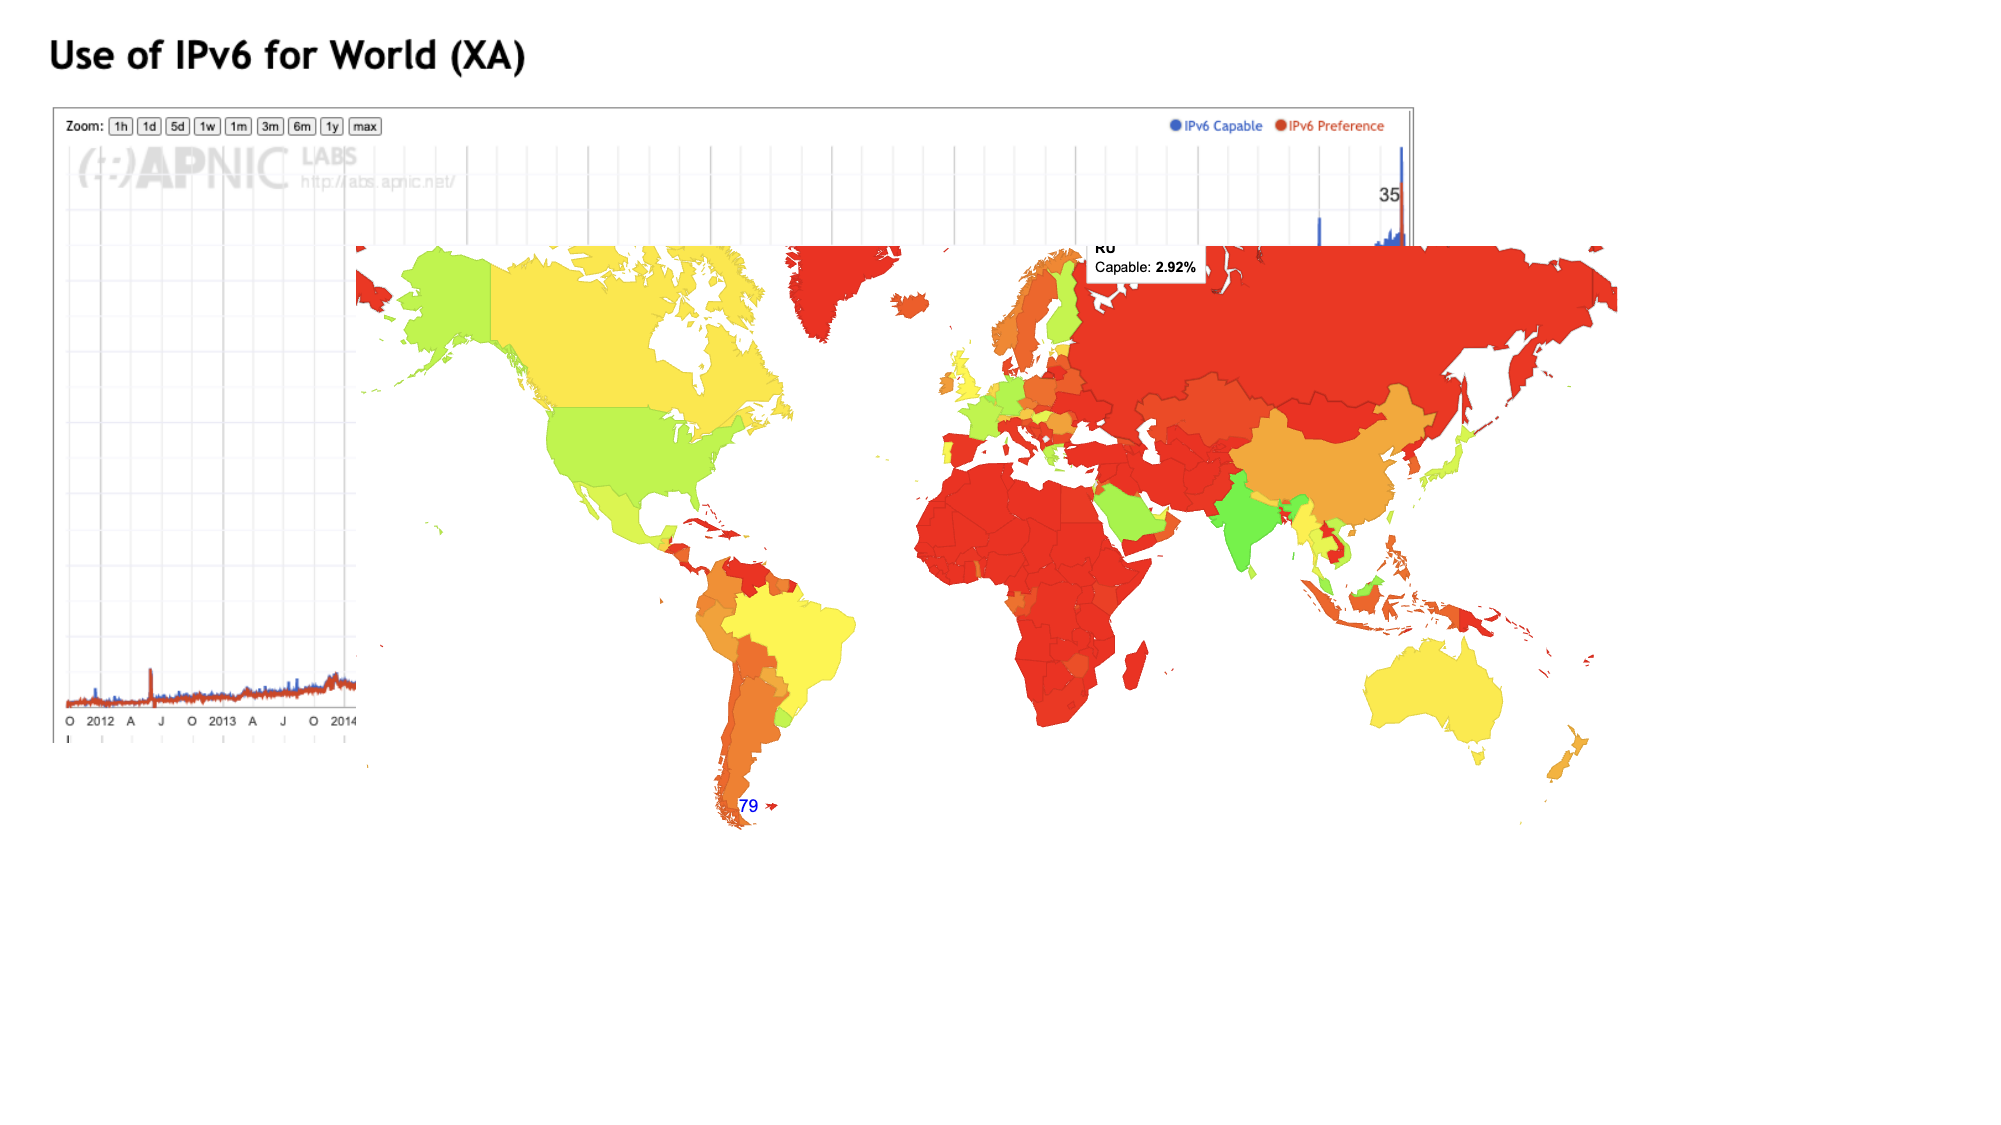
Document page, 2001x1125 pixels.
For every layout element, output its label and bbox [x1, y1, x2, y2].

picture [356, 246, 1632, 840]
list [43, 28, 1429, 743]
